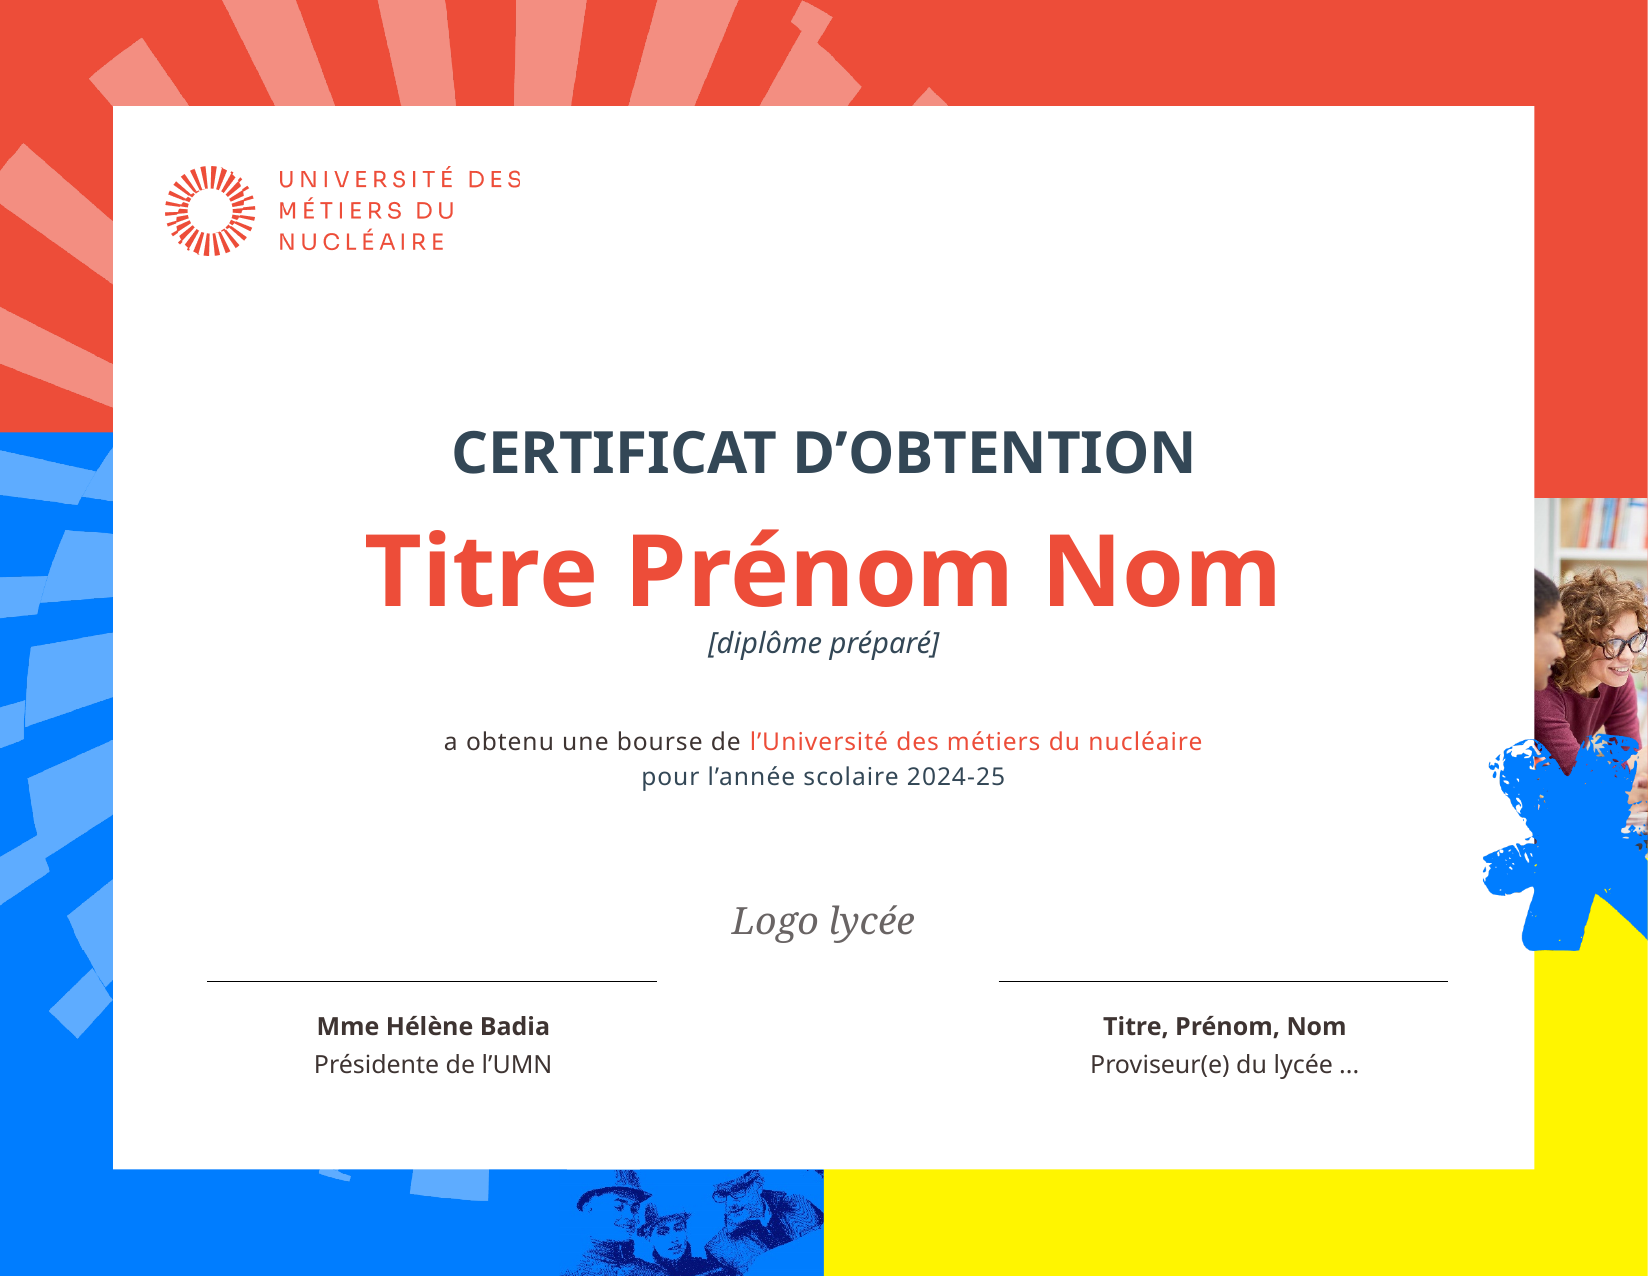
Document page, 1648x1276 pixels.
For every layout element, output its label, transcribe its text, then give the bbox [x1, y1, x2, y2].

text_box Logo lycée [697, 889, 950, 950]
title CERTIFICAT D’OBTENTION [113, 413, 1535, 497]
text_box Titre, Prénom, Nom Proviseur(e) du lycée ... [1001, 1002, 1449, 1110]
picture [165, 166, 520, 256]
list Titre Prénom Nom [diplôme préparé] [113, 498, 1535, 682]
list a obtenu une bourse de l’Université des métiers du nucléaire pour l’année scolaire 2024-25 [113, 712, 1535, 799]
picture [559, 1170, 824, 1276]
picture [1482, 498, 1648, 951]
list Mme Hélène Badia Présidente de l’UMN [210, 1002, 657, 1110]
